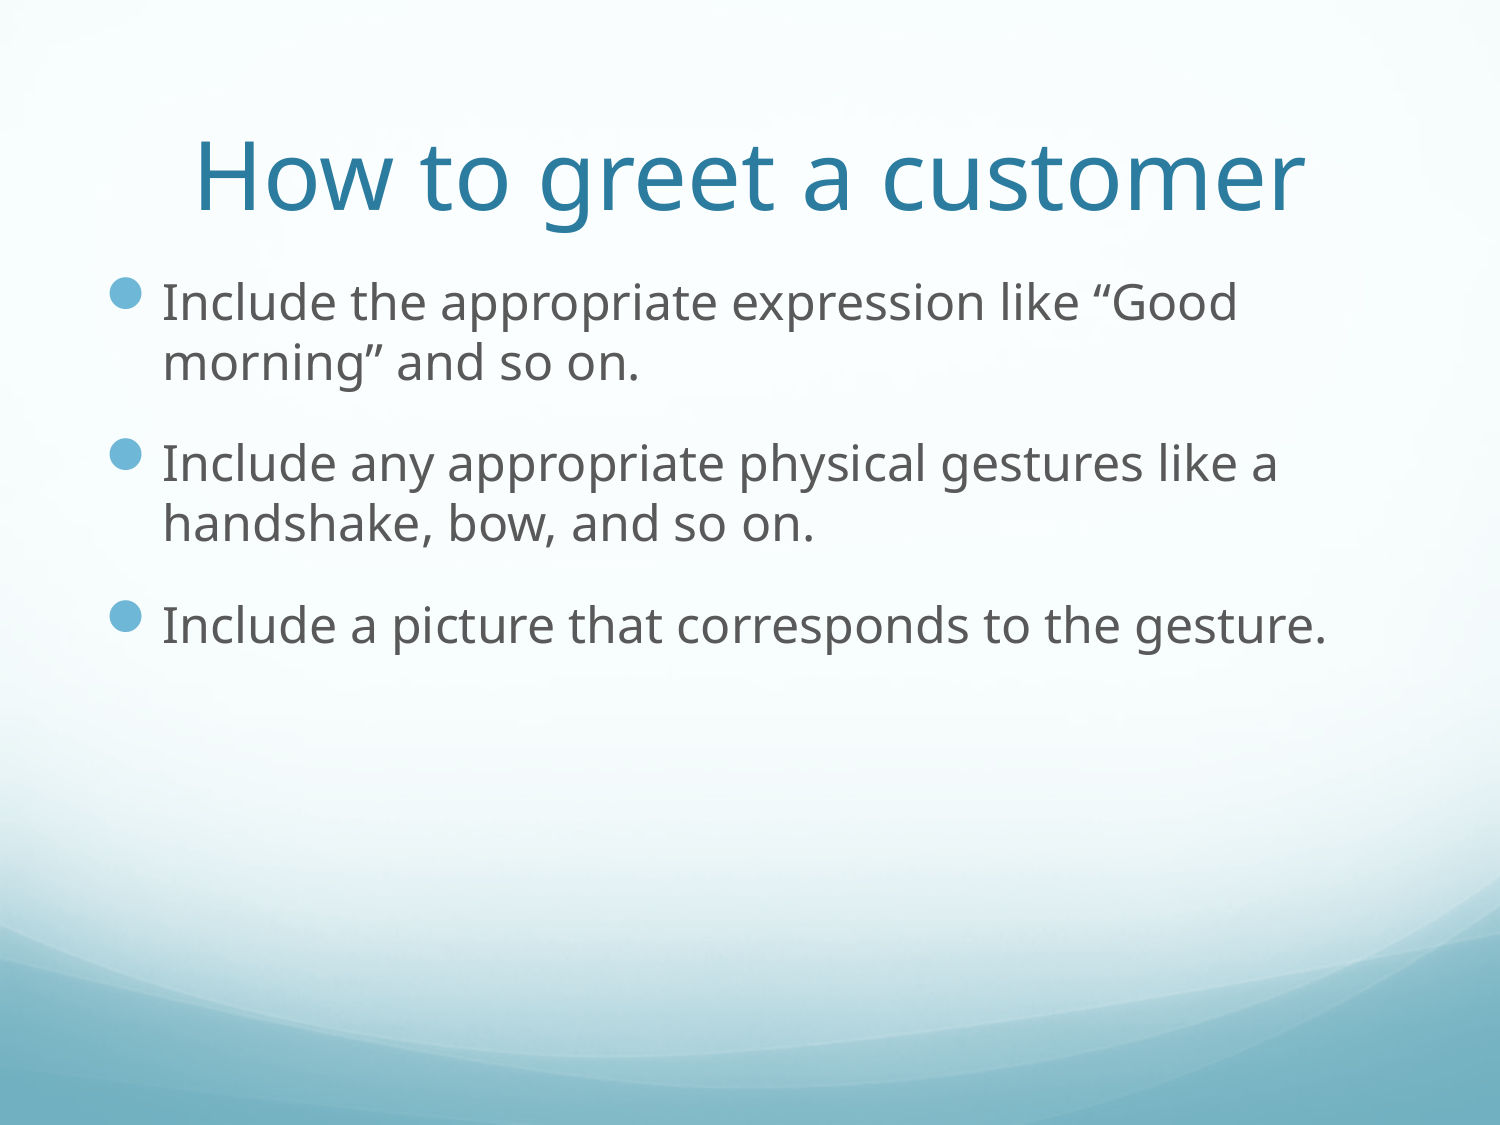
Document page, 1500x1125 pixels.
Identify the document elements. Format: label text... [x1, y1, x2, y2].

title How to greet a customer [90, 17, 1410, 237]
list Include the appropriate expression like “Good morning” and so on. Include any appropriate physical gestures like a handshake, bow, and so on. Include a picture that corresponds to the gesture. [90, 262, 1410, 975]
